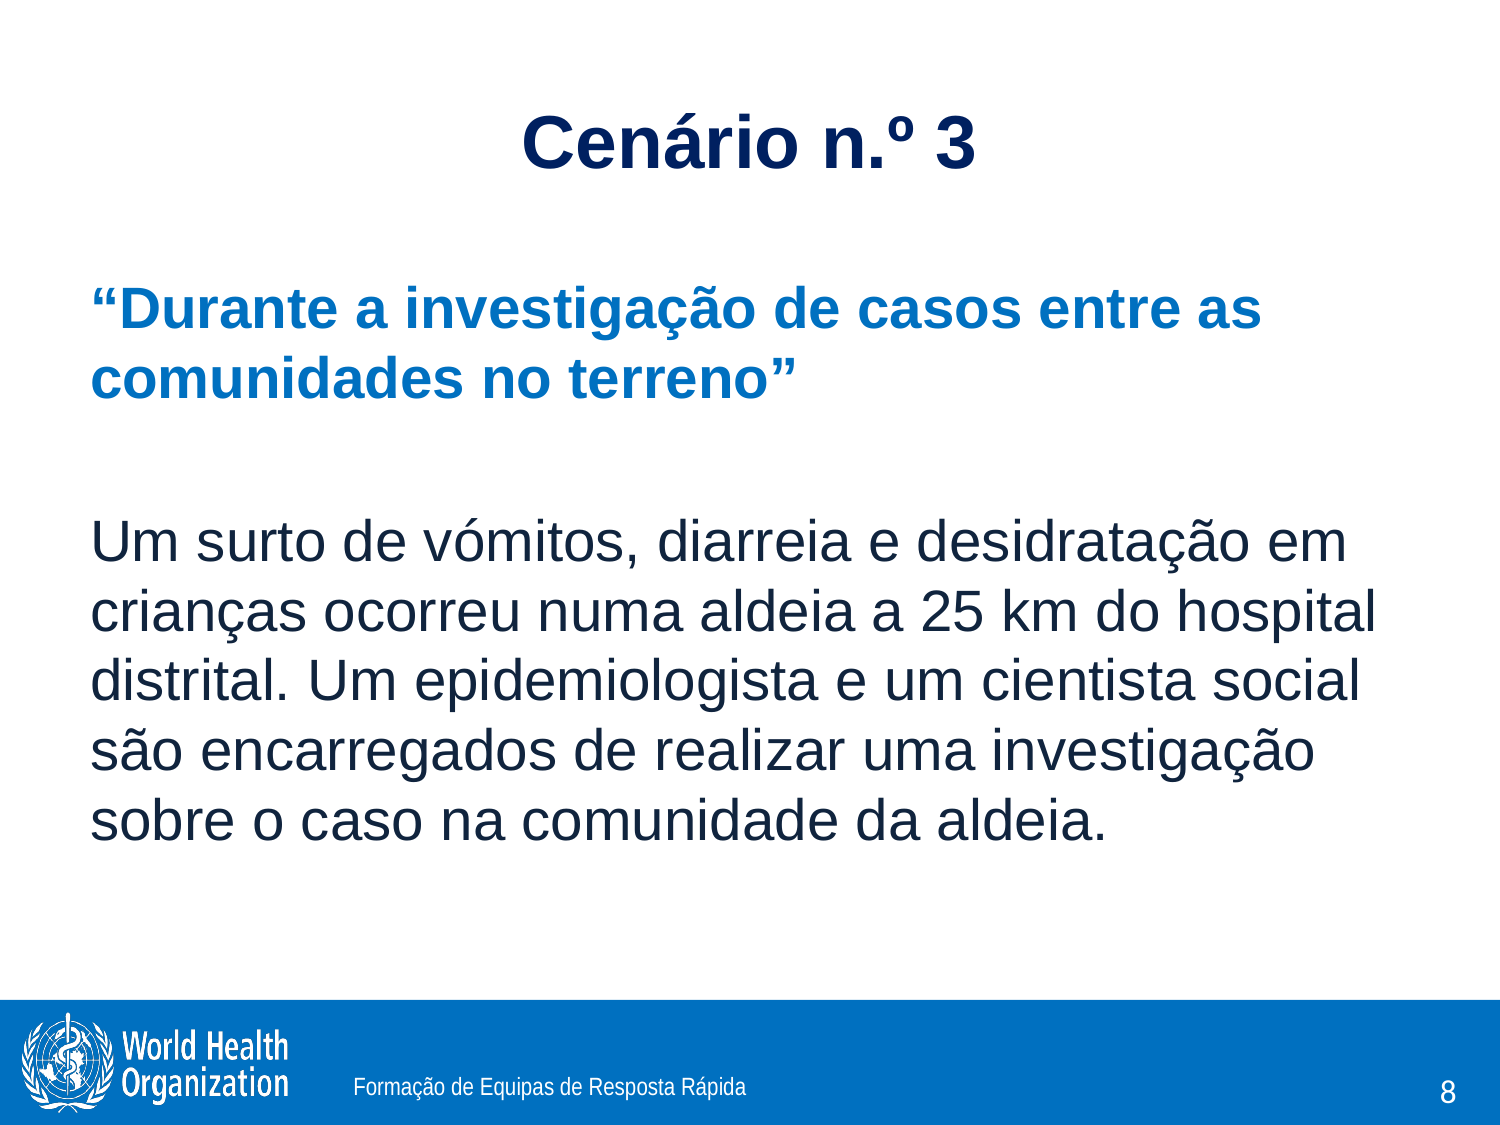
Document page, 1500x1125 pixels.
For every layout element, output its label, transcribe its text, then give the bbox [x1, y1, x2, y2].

title Cenário n.º 3 [75, 45, 1425, 233]
list “Durante a investigação de casos entre as comunidades no terreno” Um surto de vómitos, diarreia e desidratação em crianças ocorreu numa aldeia a 25 km do hospital distrital. Um epidemiologista e um cientista social são encarregados de realizar uma investigação sobre o caso na comunidade da aldeia. [75, 262, 1425, 1005]
picture [21, 1012, 288, 1113]
